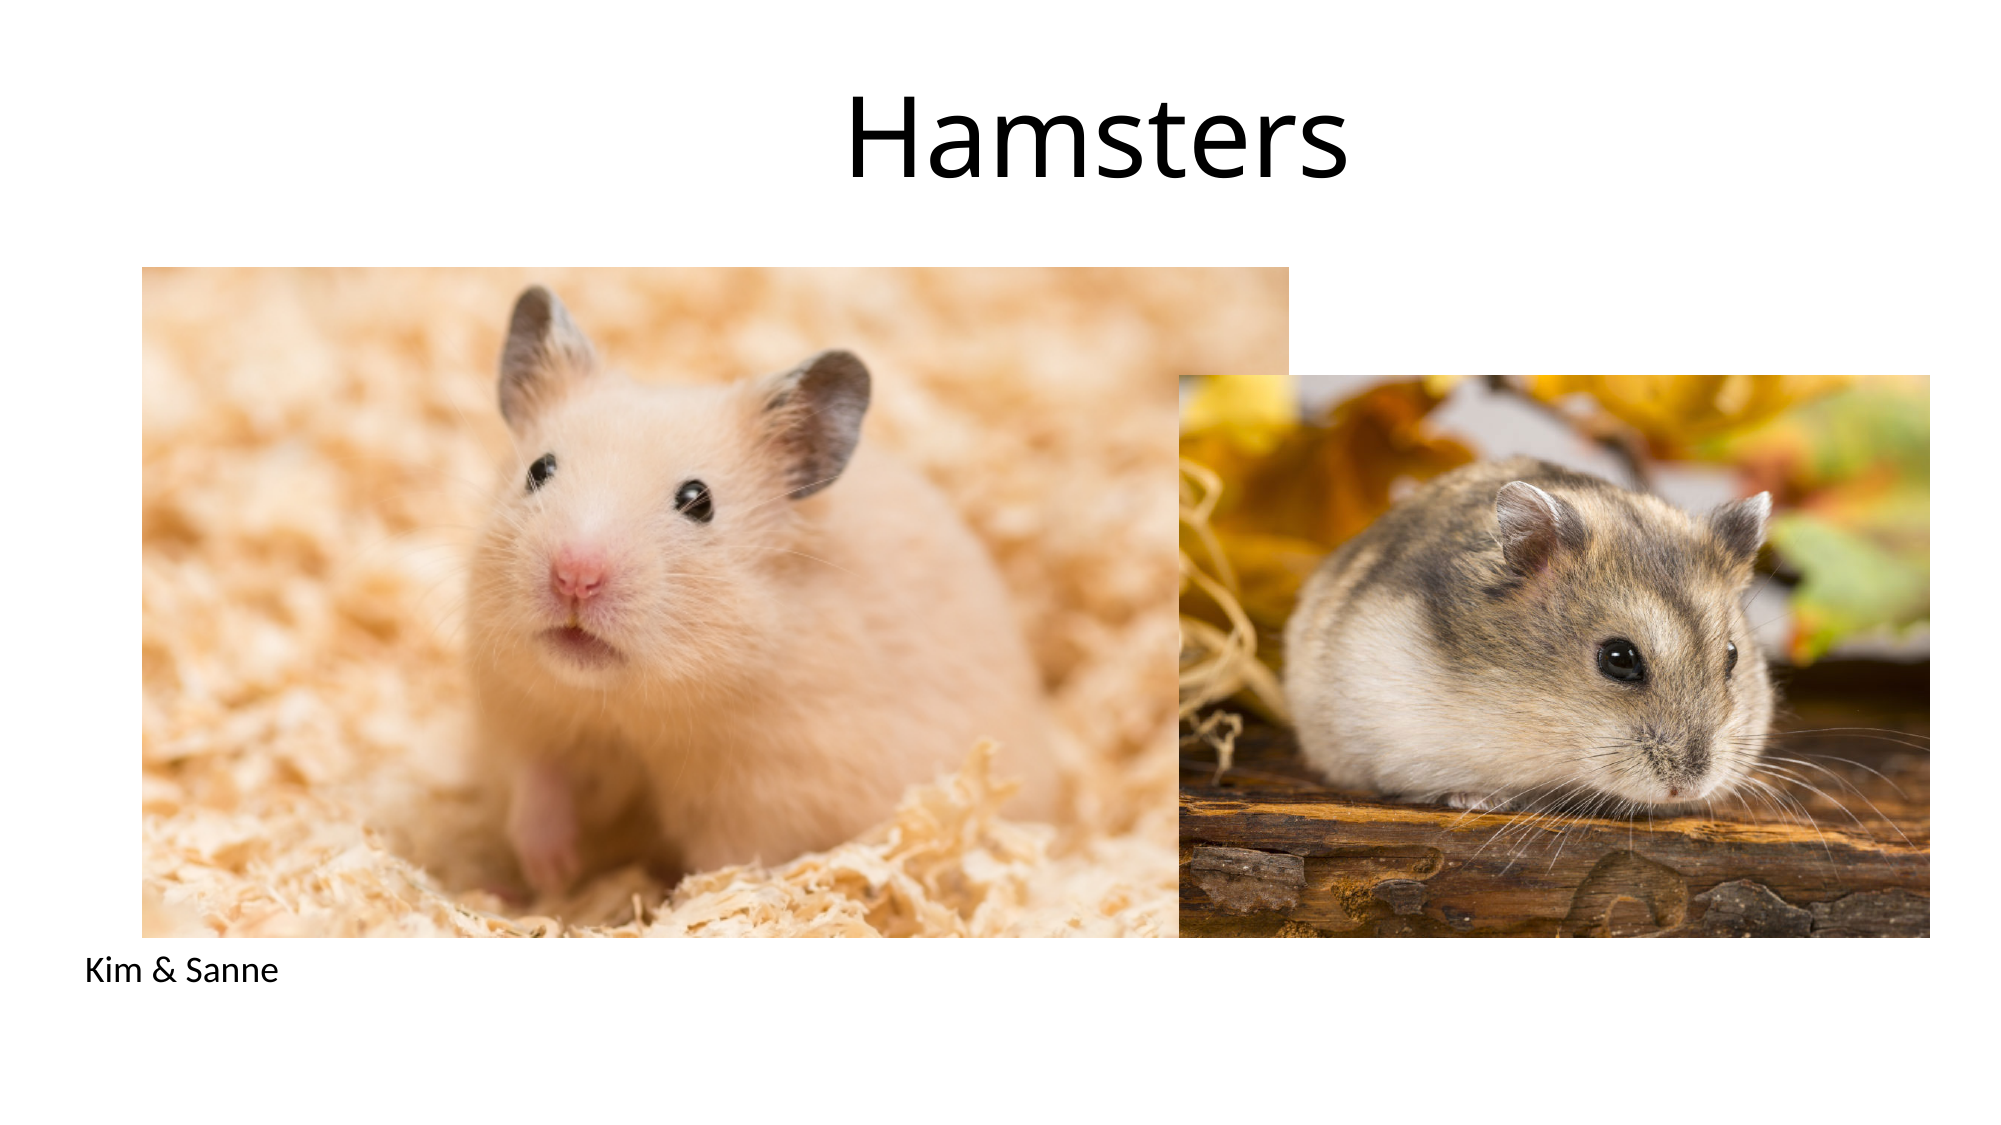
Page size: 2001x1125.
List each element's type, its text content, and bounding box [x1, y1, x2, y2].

text_box Hamsters [827, 41, 1427, 240]
picture [142, 267, 1930, 938]
text_box Kim & Sanne [70, 937, 461, 998]
